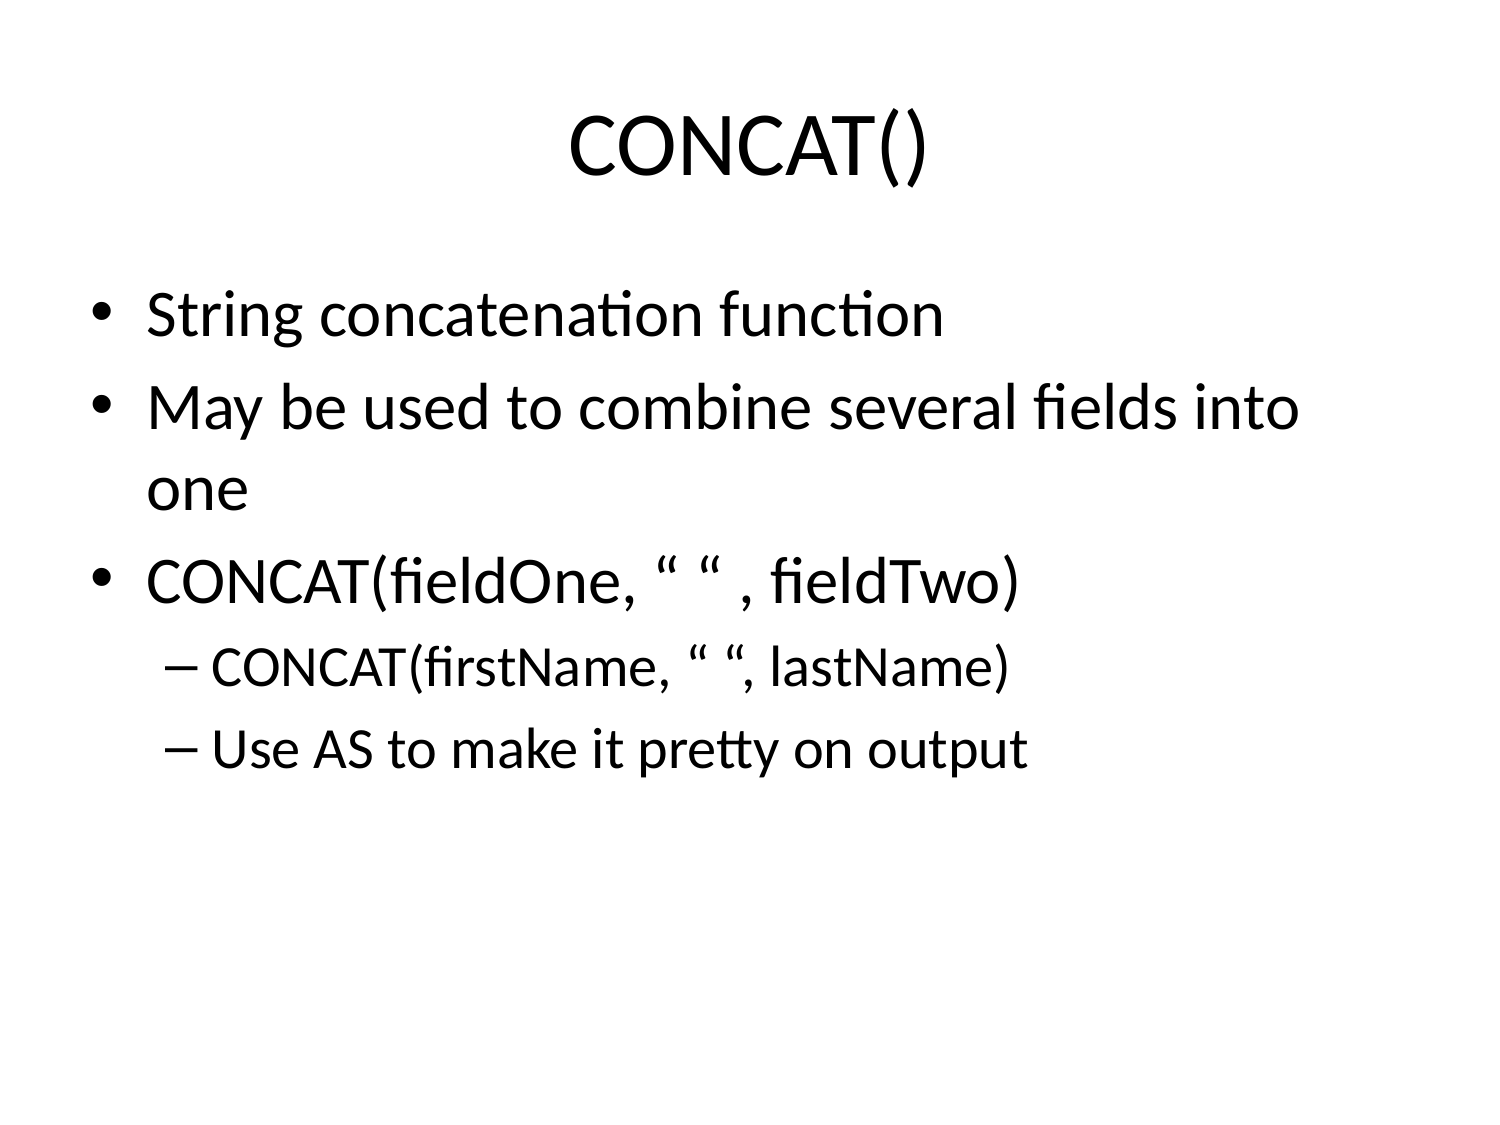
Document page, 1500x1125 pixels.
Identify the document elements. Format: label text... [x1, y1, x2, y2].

title CONCAT() [75, 45, 1425, 233]
list String concatenation function May be used to combine several fields into one CONCAT(fieldOne, “ “ , fieldTwo) CONCAT(firstName, “ “, lastName) Use AS to make it pretty on output [75, 262, 1425, 1005]
